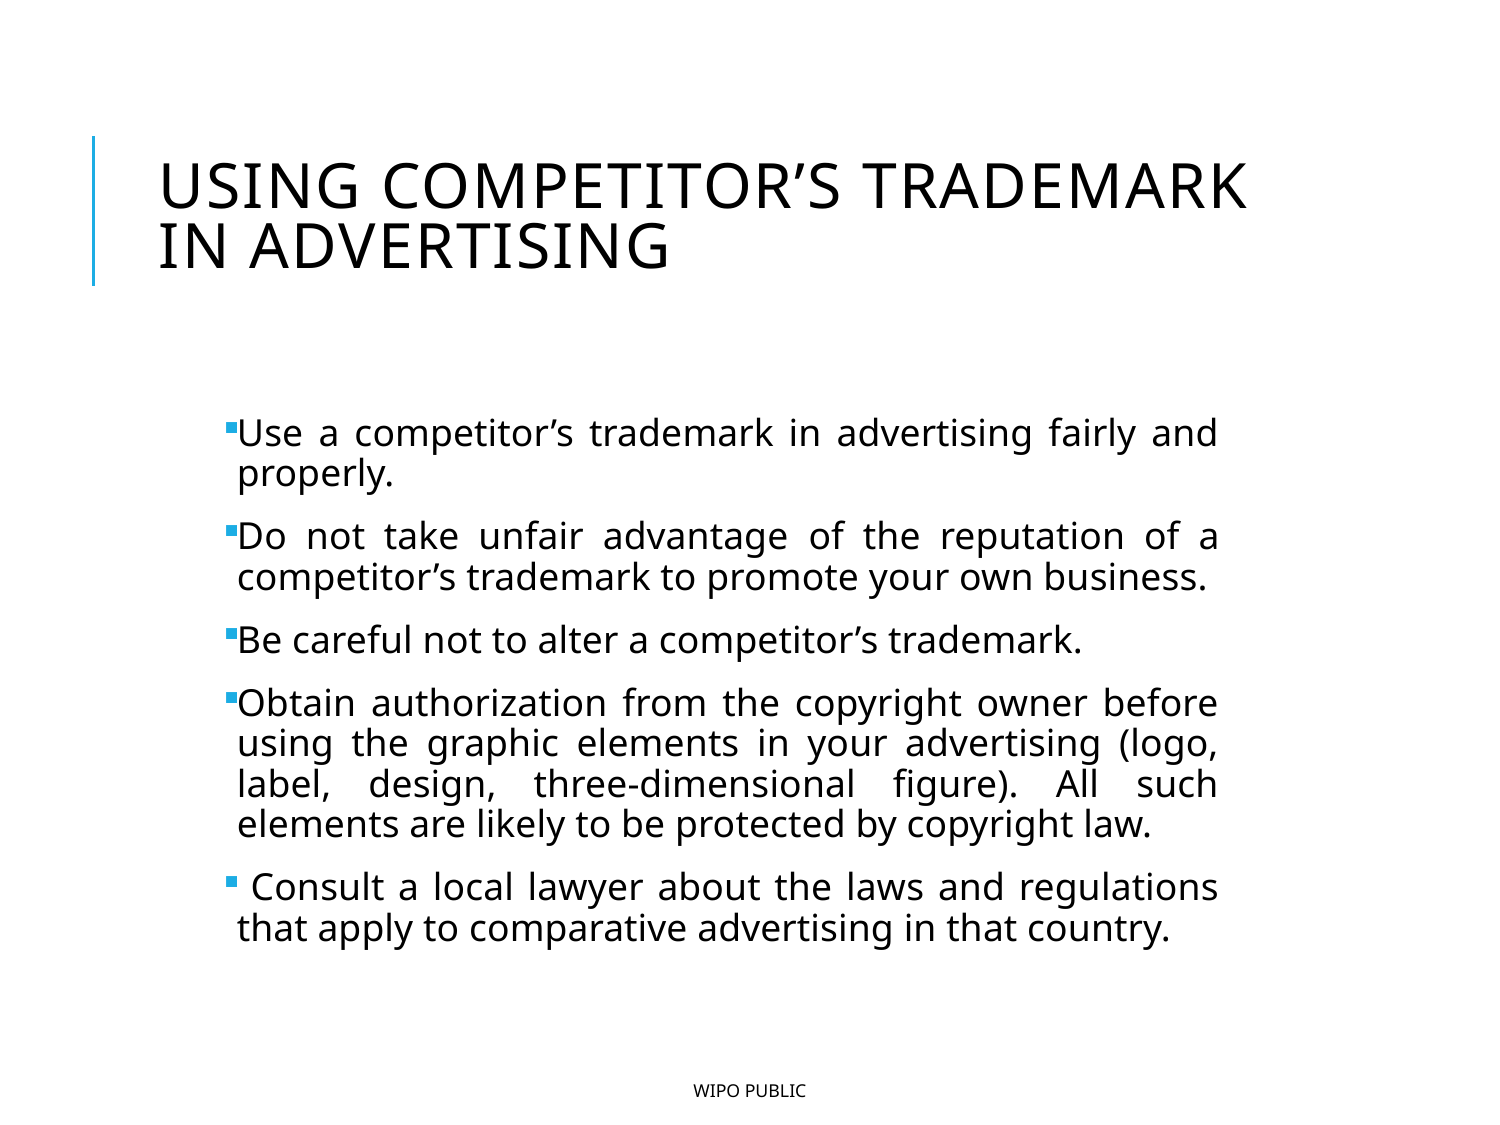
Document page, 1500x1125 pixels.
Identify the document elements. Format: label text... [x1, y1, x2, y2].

title Using competitor’s trademark in advertising [143, 130, 1282, 312]
list Use a competitor’s trademark in advertising fairly and properly. Do not take unfair advantage of the reputation of a competitor’s trademark to promote your own business. Be careful not to alter a competitor’s trademark. Obtain authorization from the copyright owner before using the graphic elements in your advertising (logo, label, design, three-dimensional figure). All such elements are likely to be protected by copyright law. Consult a local lawyer about the laws and regulations that apply to comparative advertising in that country. [215, 406, 1229, 975]
